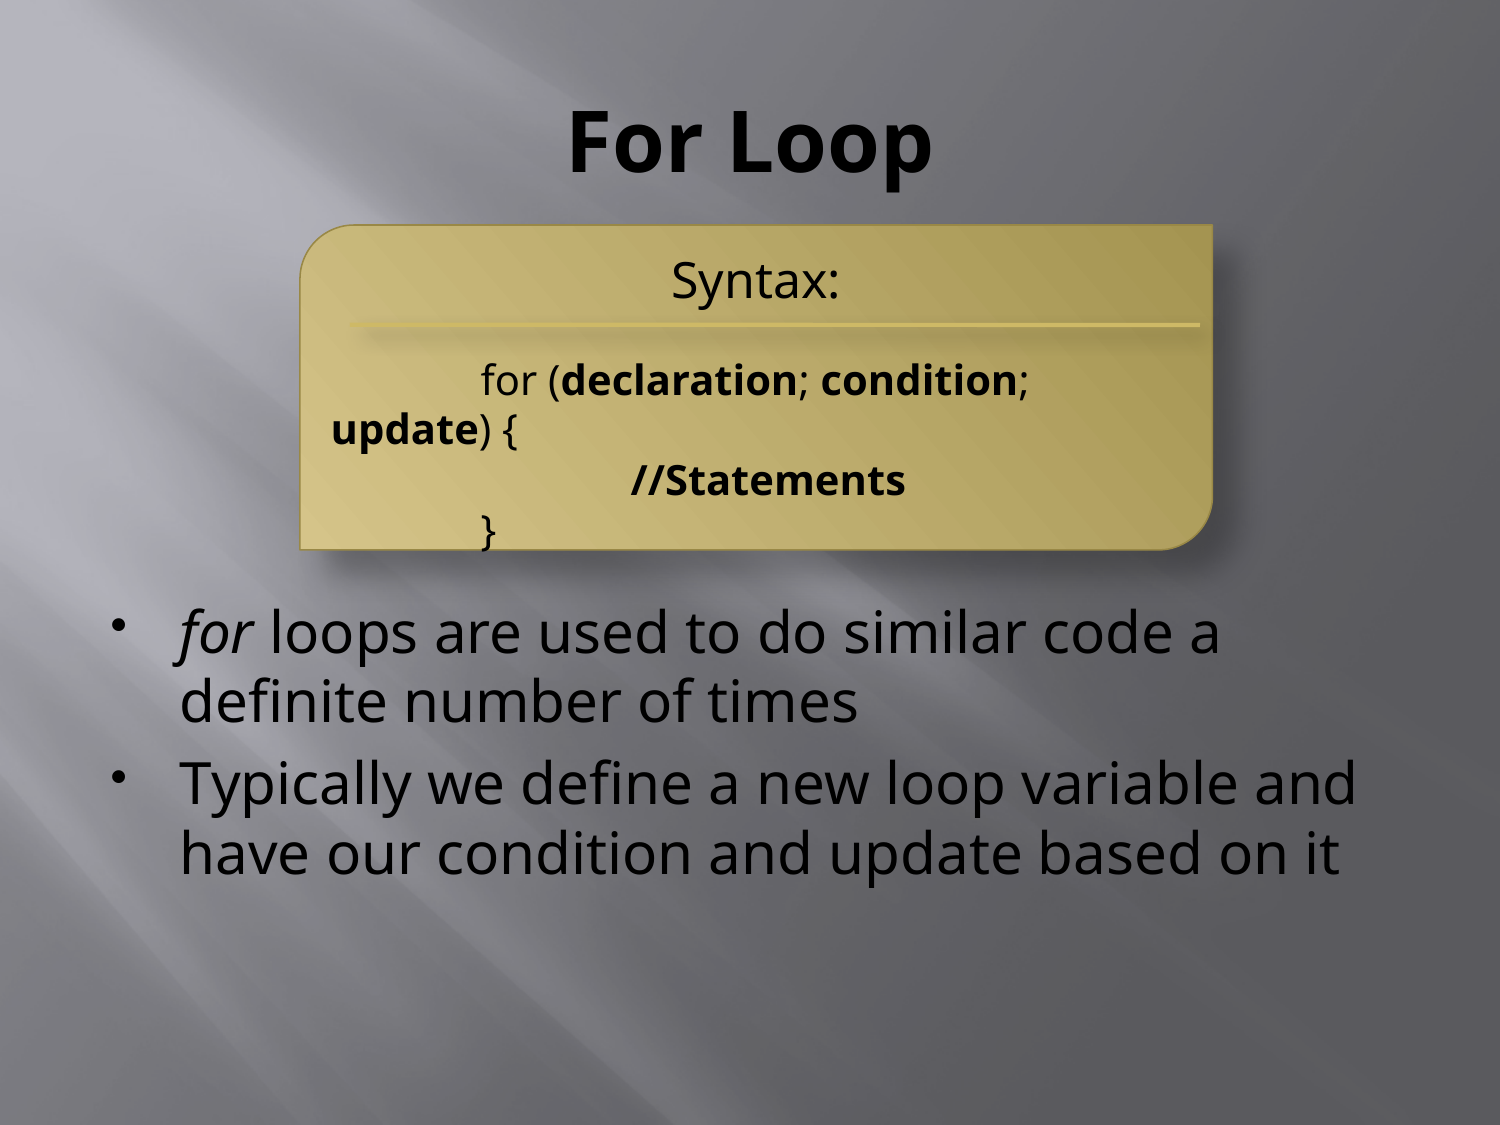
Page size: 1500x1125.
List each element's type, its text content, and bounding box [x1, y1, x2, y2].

title For Loop [75, 45, 1425, 233]
list for loops are used to do similar code a definite number of times Typically we define a new loop variable and have our condition and update based on it [75, 587, 1425, 1035]
text_box Syntax: for (declaration; condition; update) { //Statements } [299, 224, 1214, 551]
